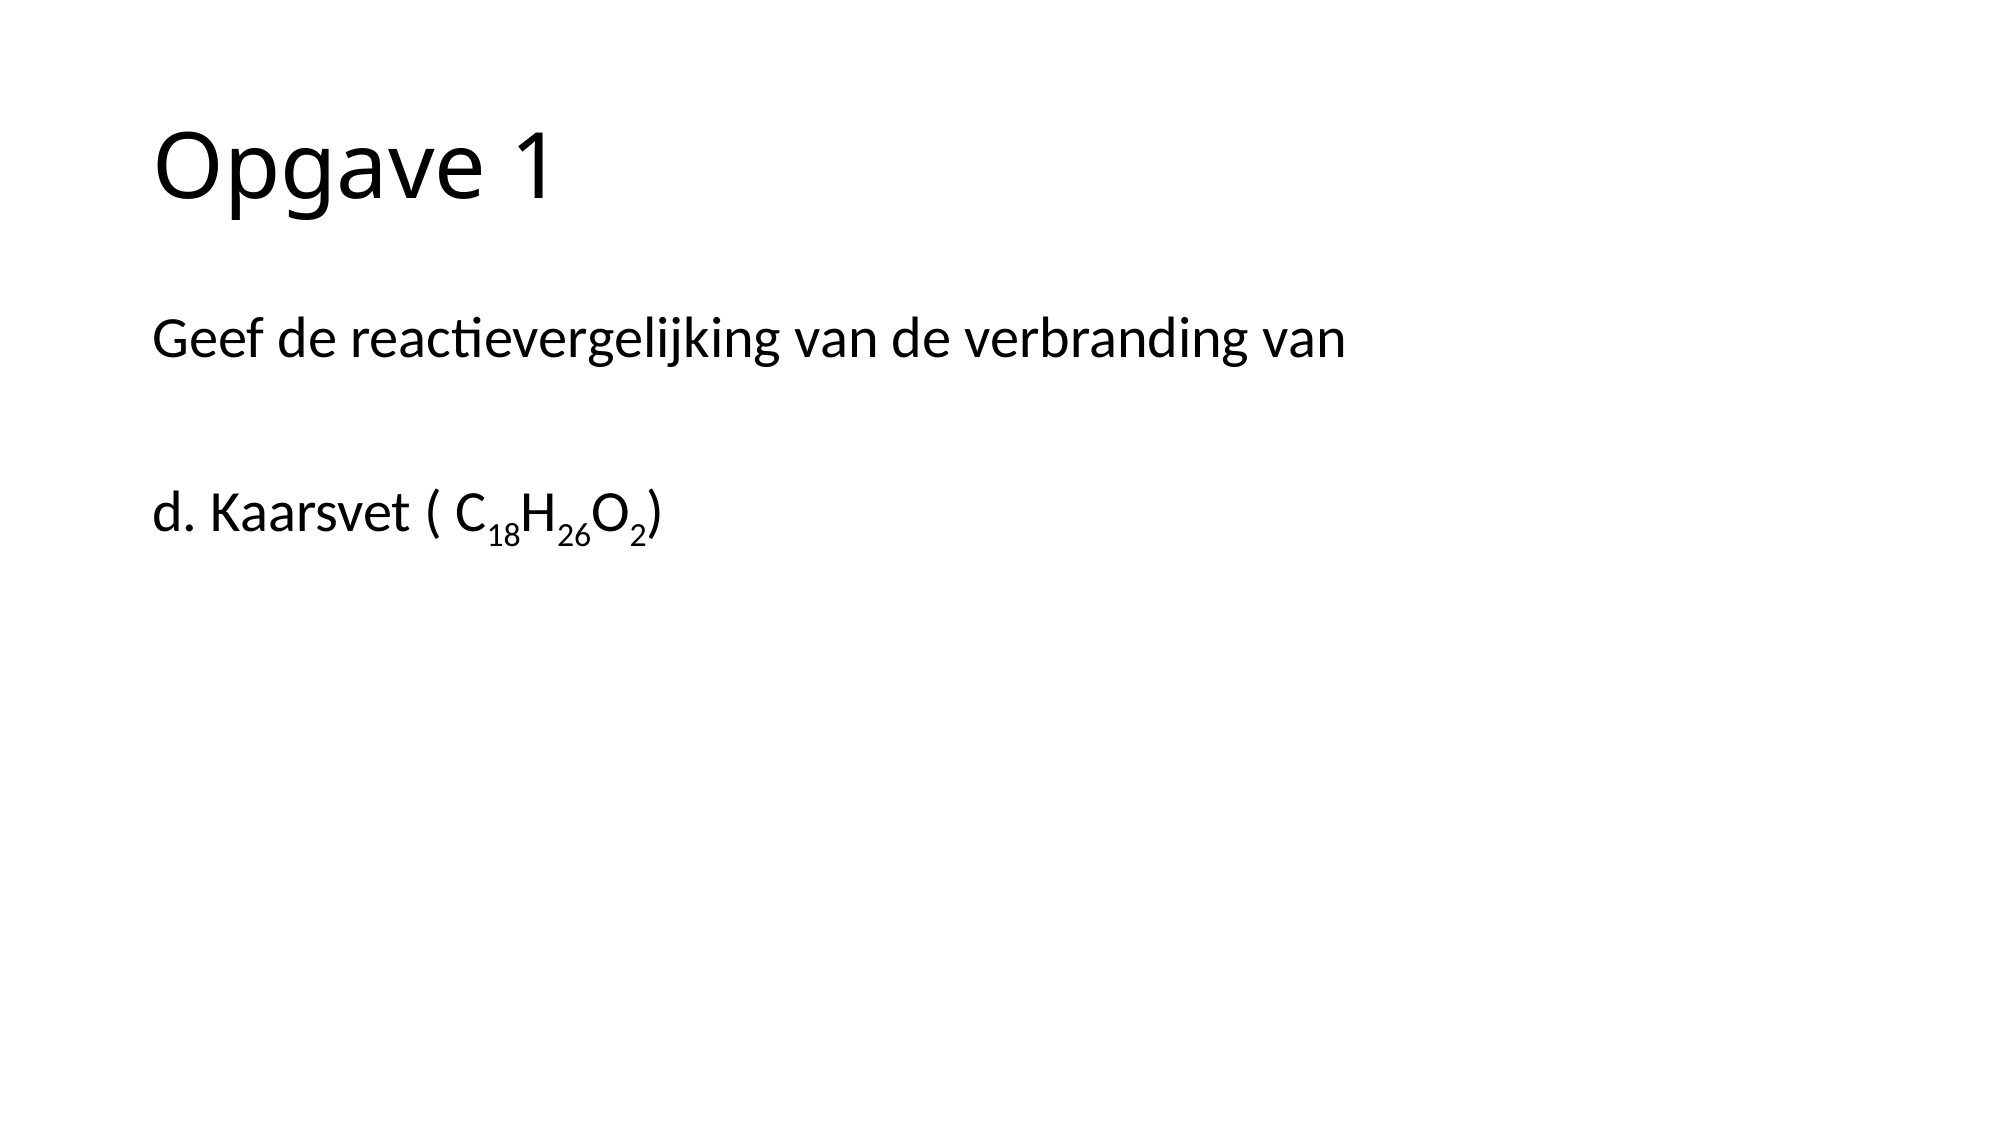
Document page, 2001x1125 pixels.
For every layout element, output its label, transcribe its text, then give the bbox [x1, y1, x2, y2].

title Opgave 1 [137, 59, 1863, 278]
list Geef de reactievergelijking van de verbranding van d. Kaarsvet ( C18H26O2) [137, 299, 1863, 1014]
